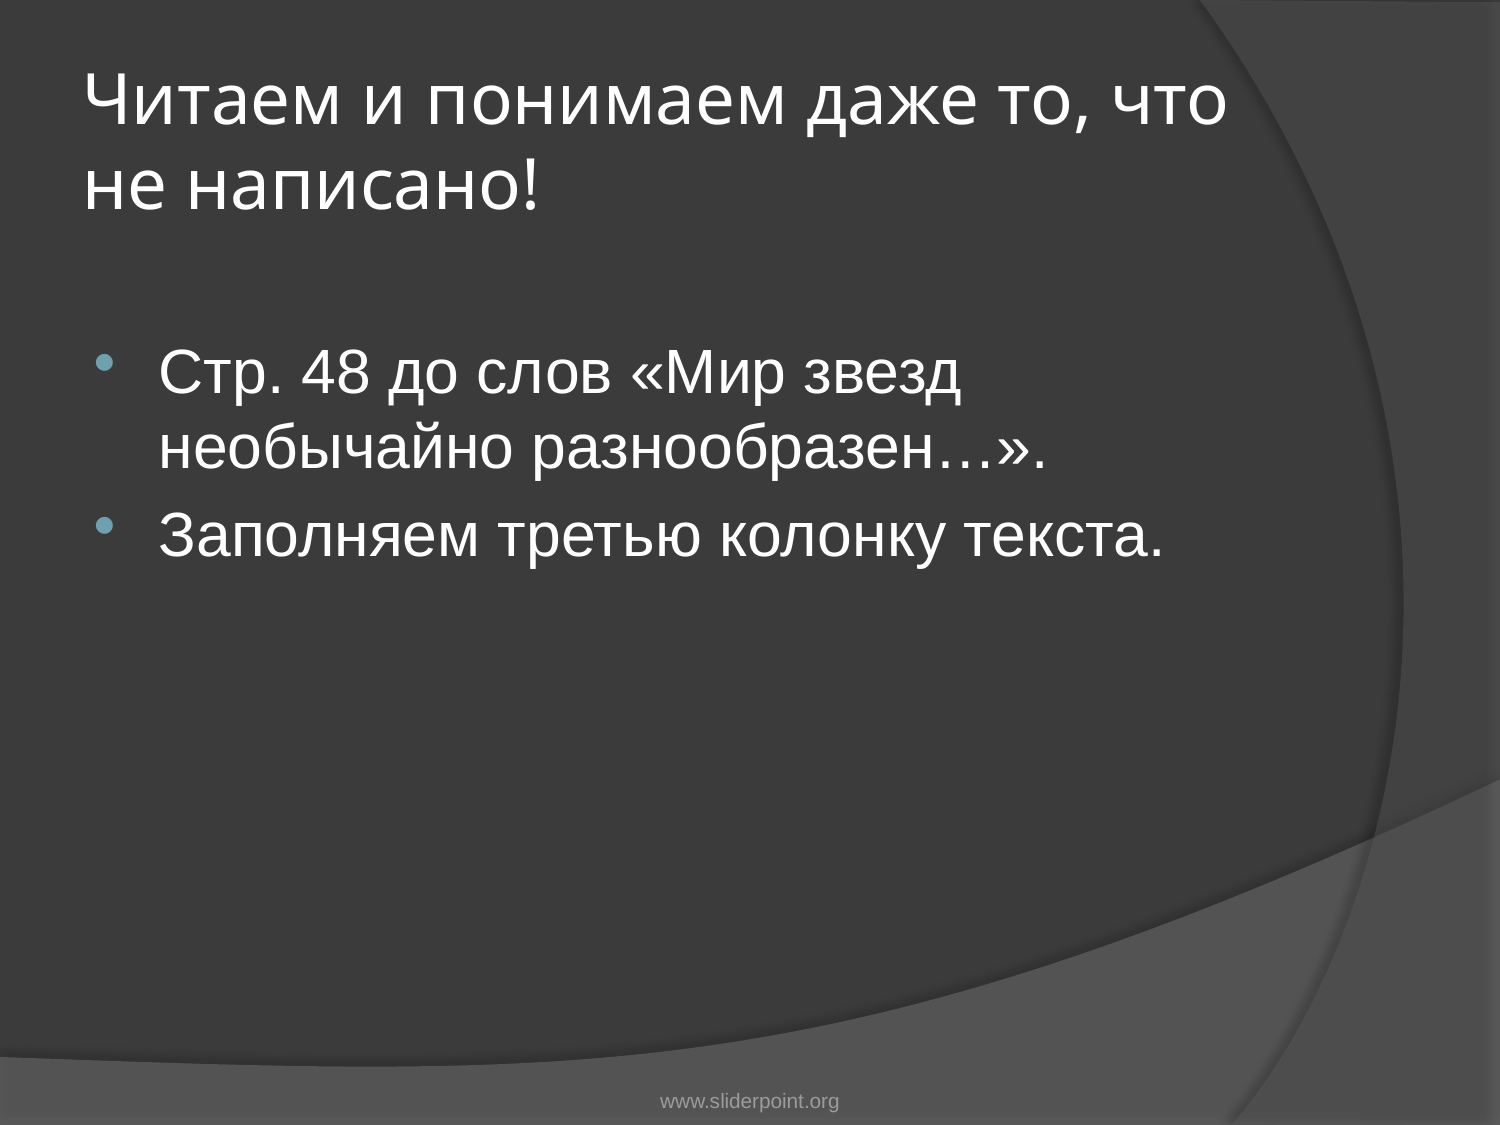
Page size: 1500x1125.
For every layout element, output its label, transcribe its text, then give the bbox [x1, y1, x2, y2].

list Стр. 48 до слов «Мир звезд необычайно разнообразен…». Заполняем третью колонку текста. [74, 323, 1301, 1067]
footer www.sliderpoint.org [512, 1053, 988, 1114]
title Читаем и понимаем даже то, что не написано! [74, 44, 1301, 233]
